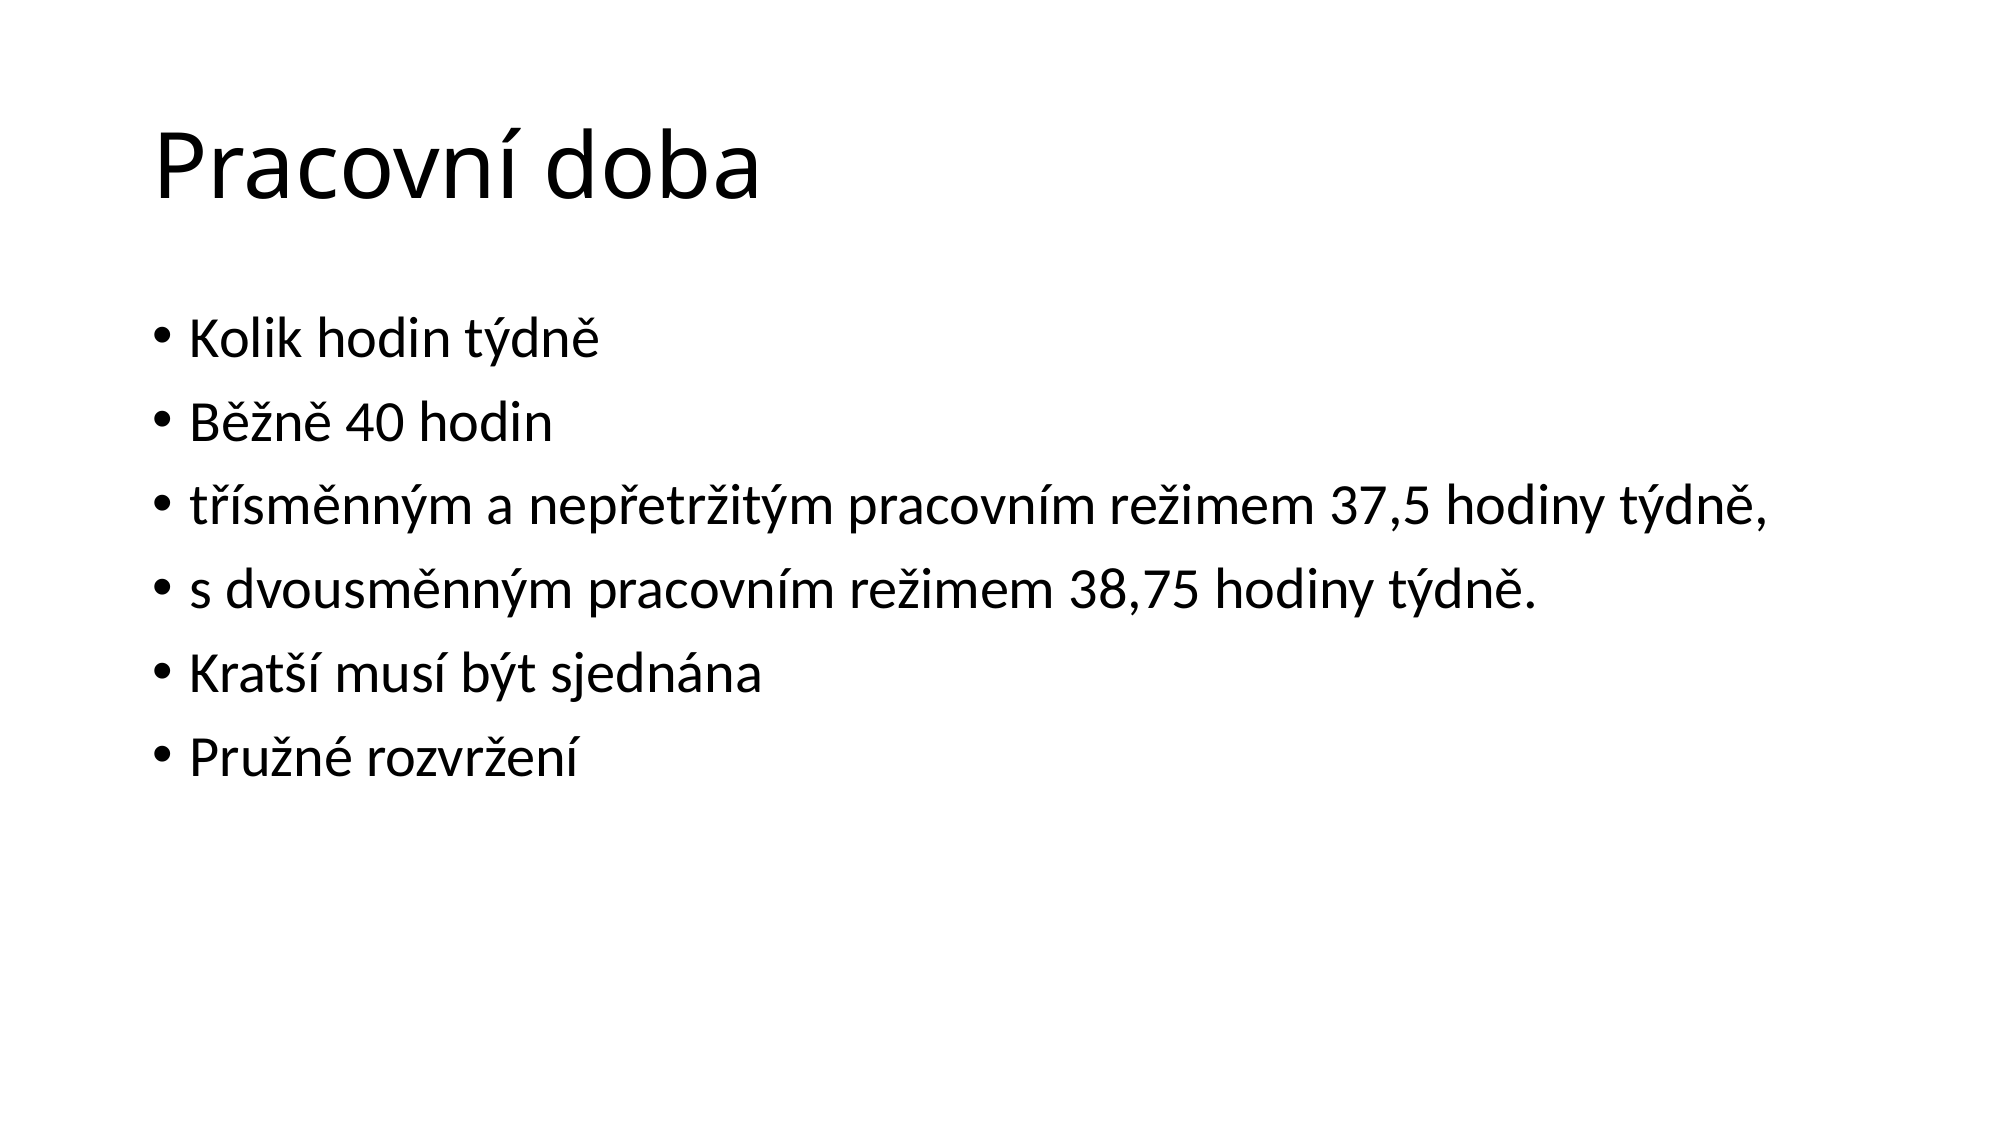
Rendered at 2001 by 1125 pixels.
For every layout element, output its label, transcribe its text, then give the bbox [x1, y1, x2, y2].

title Pracovní doba [137, 59, 1863, 278]
list Kolik hodin týdně Běžně 40 hodin třísměnným a nepřetržitým pracovním režimem 37,5 hodiny týdně, s dvousměnným pracovním režimem 38,75 hodiny týdně. Kratší musí být sjednána Pružné rozvržení [137, 299, 1863, 1014]
